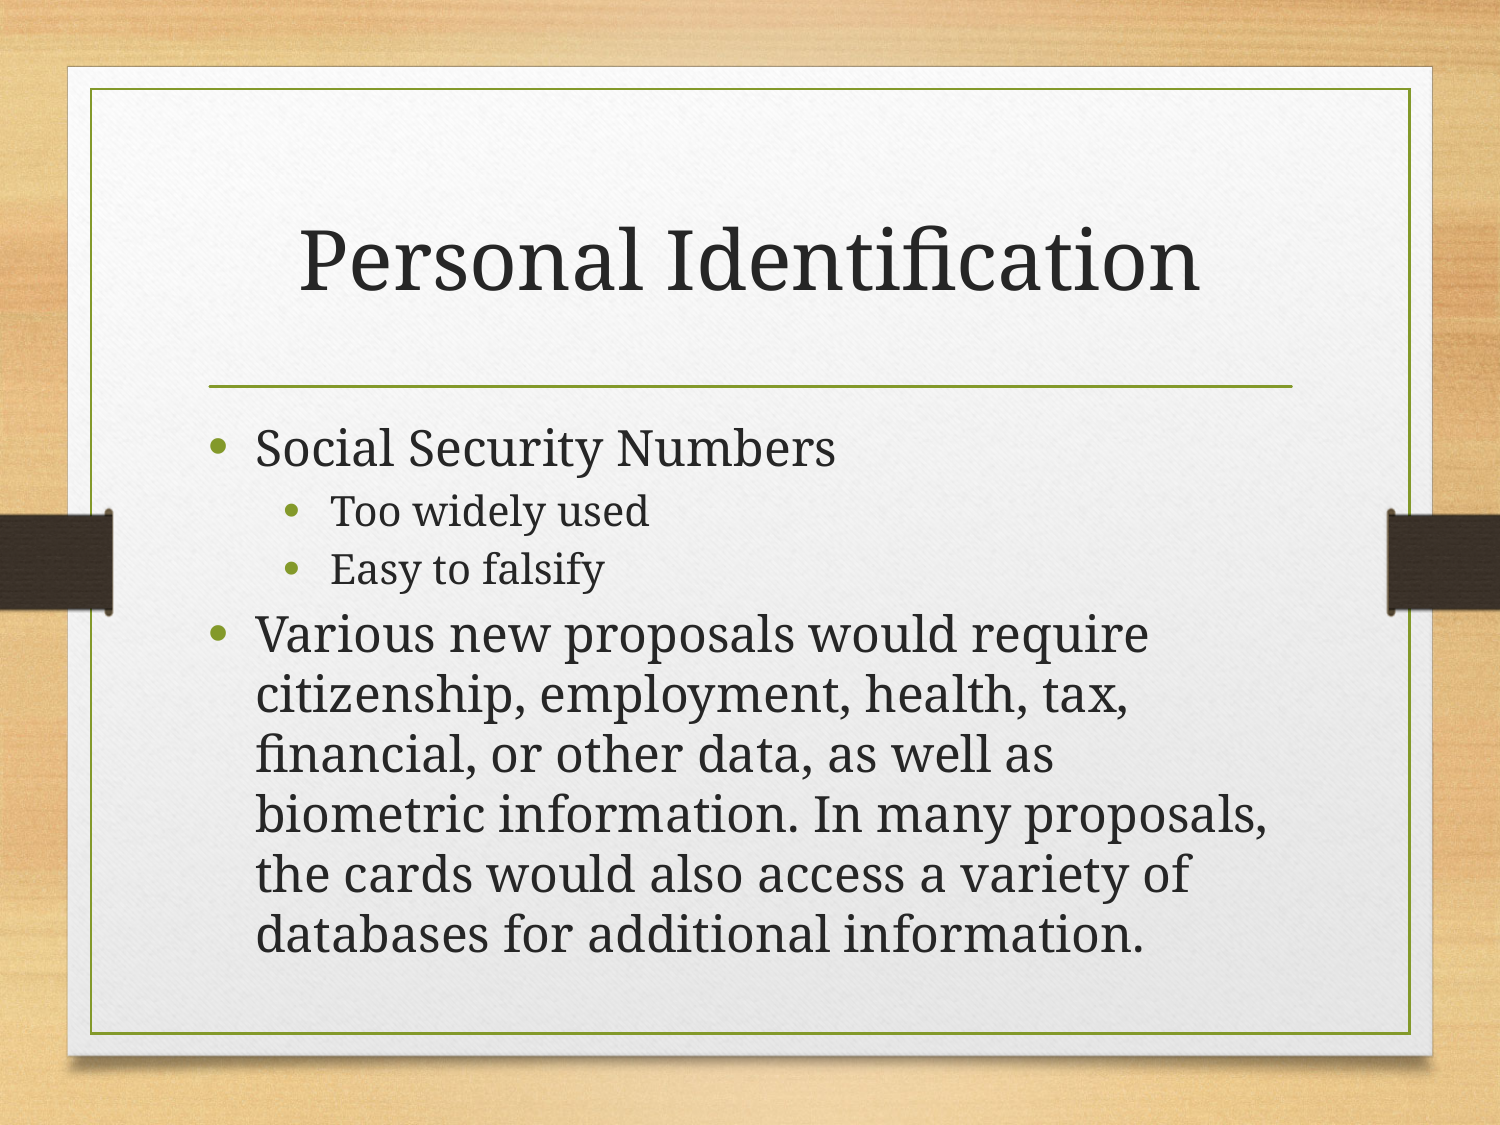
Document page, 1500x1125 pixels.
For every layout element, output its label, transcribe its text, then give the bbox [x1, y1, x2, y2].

title Personal Identification [193, 150, 1309, 365]
list Social Security Numbers Too widely used Easy to falsify Various new proposals would require citizenship, employment, health, tax, financial, or other data, as well as biometric information. In many proposals, the cards would also access a variety of databases for additional information. [193, 408, 1309, 974]
picture [0, 0, 1500, 1125]
